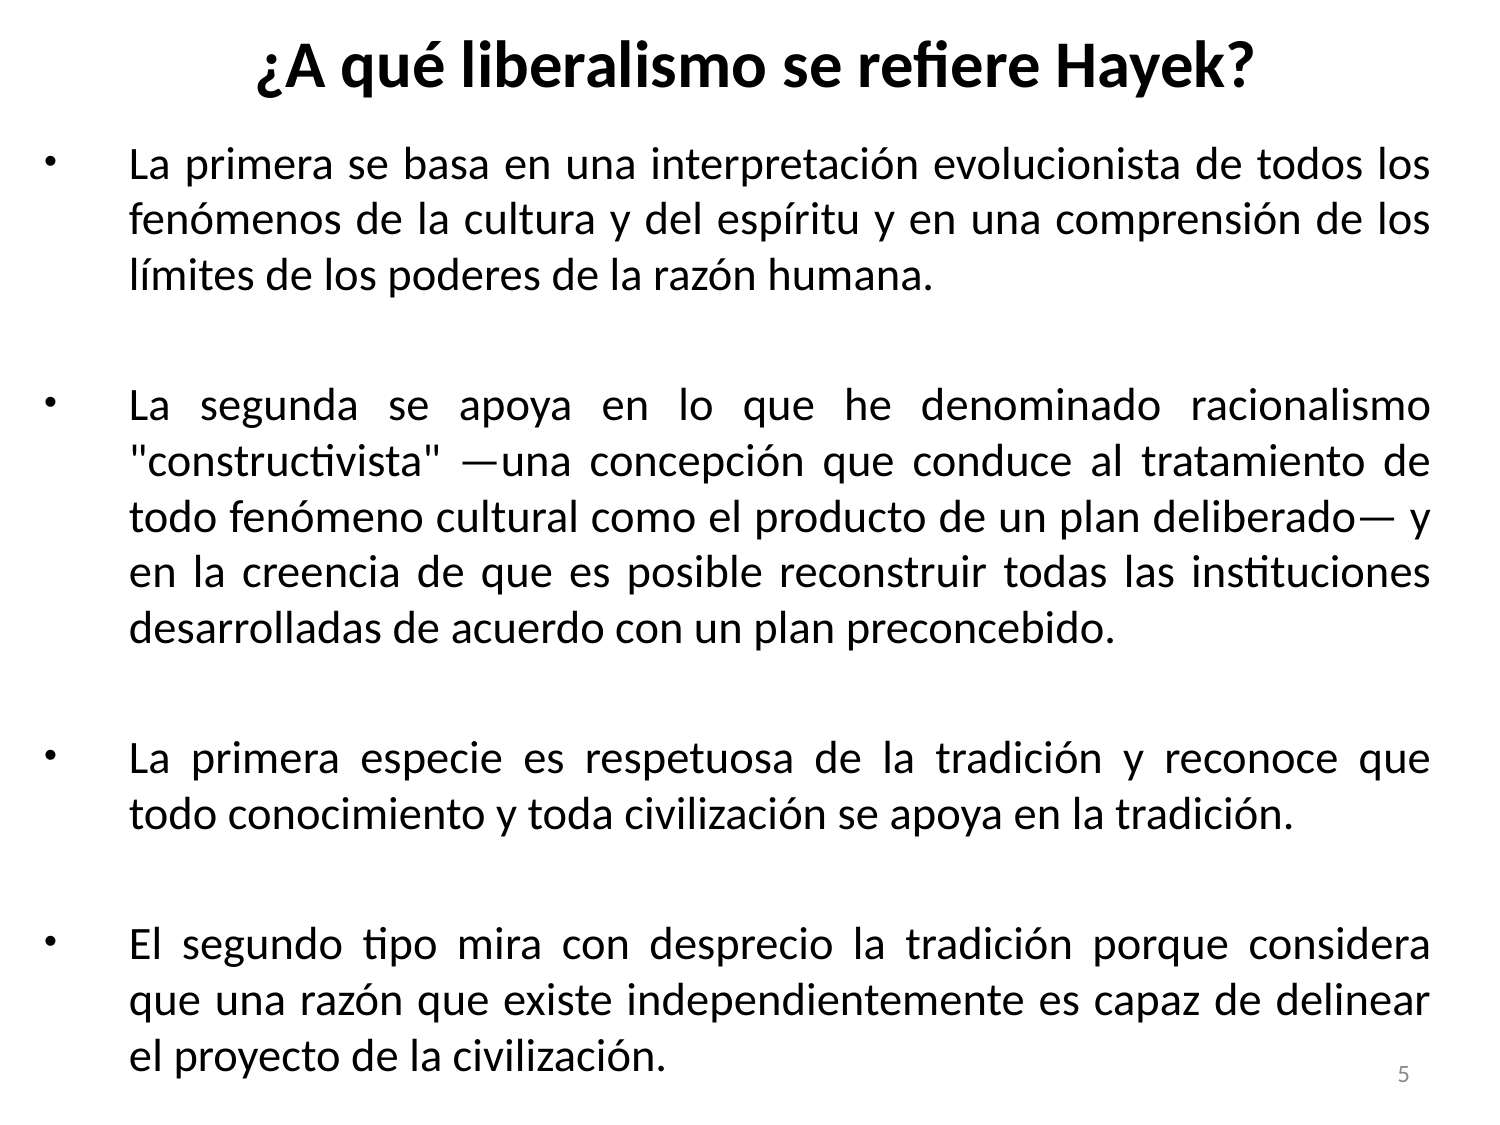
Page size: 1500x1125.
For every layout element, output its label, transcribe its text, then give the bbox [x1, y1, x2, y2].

slide_number 5 [1074, 1042, 1425, 1103]
title ¿A qué liberalismo se refiere Hayek? [41, 7, 1471, 114]
text_box La primera se basa en una interpretación evolucionista de todos los fenómenos de la cultura y del espíritu y en una comprensión de los límites de los poderes de la razón humana. La segunda se apoya en lo que he denominado racionalismo "constructivista" —una concepción que conduce al tratamiento de todo fenómeno cultural como el producto de un plan deliberado— y en la creencia de que es posible reconstruir todas las instituciones desarrolladas de acuerdo con un plan preconcebido. La primera especie es respetuosa de la tradición y reconoce que todo conocimiento y toda civilización se apoya en la tradición. El segundo tipo mira con desprecio la tradición porque considera que una razón que existe independientemente es capaz de delinear el proyecto de la civilización. [29, 125, 1447, 1094]
